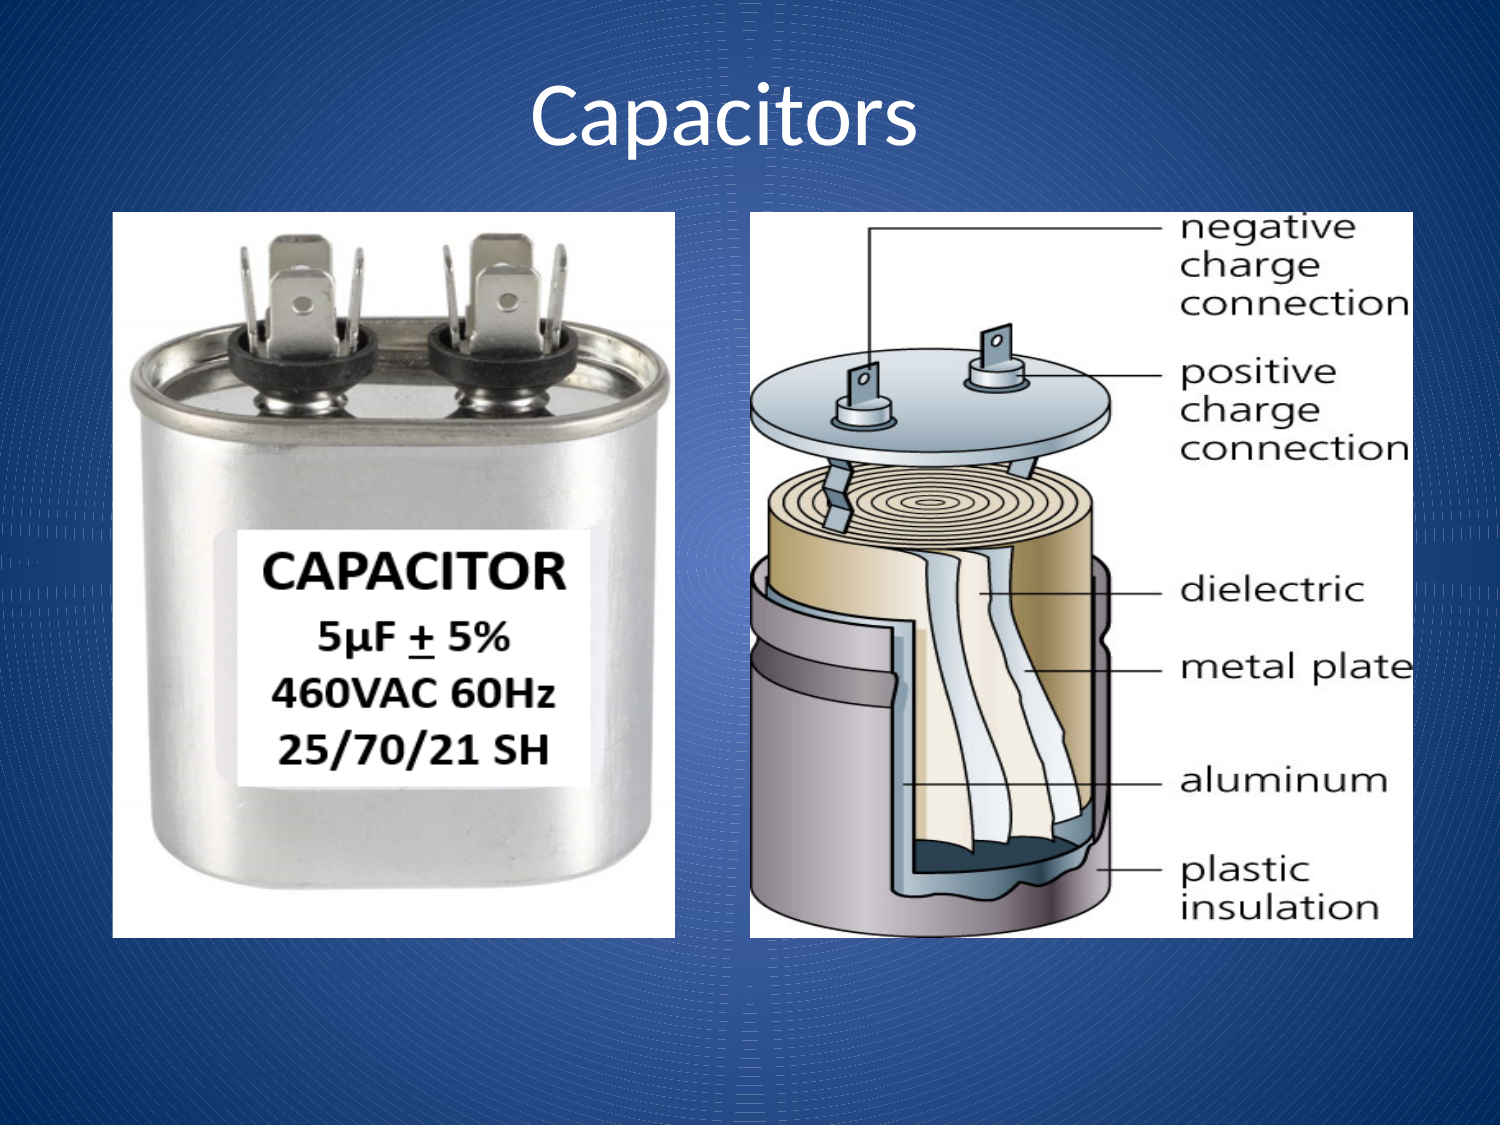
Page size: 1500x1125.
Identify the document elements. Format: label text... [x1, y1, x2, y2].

picture [112, 212, 676, 938]
picture [749, 212, 1413, 938]
title Capacitors [0, 15, 1450, 203]
